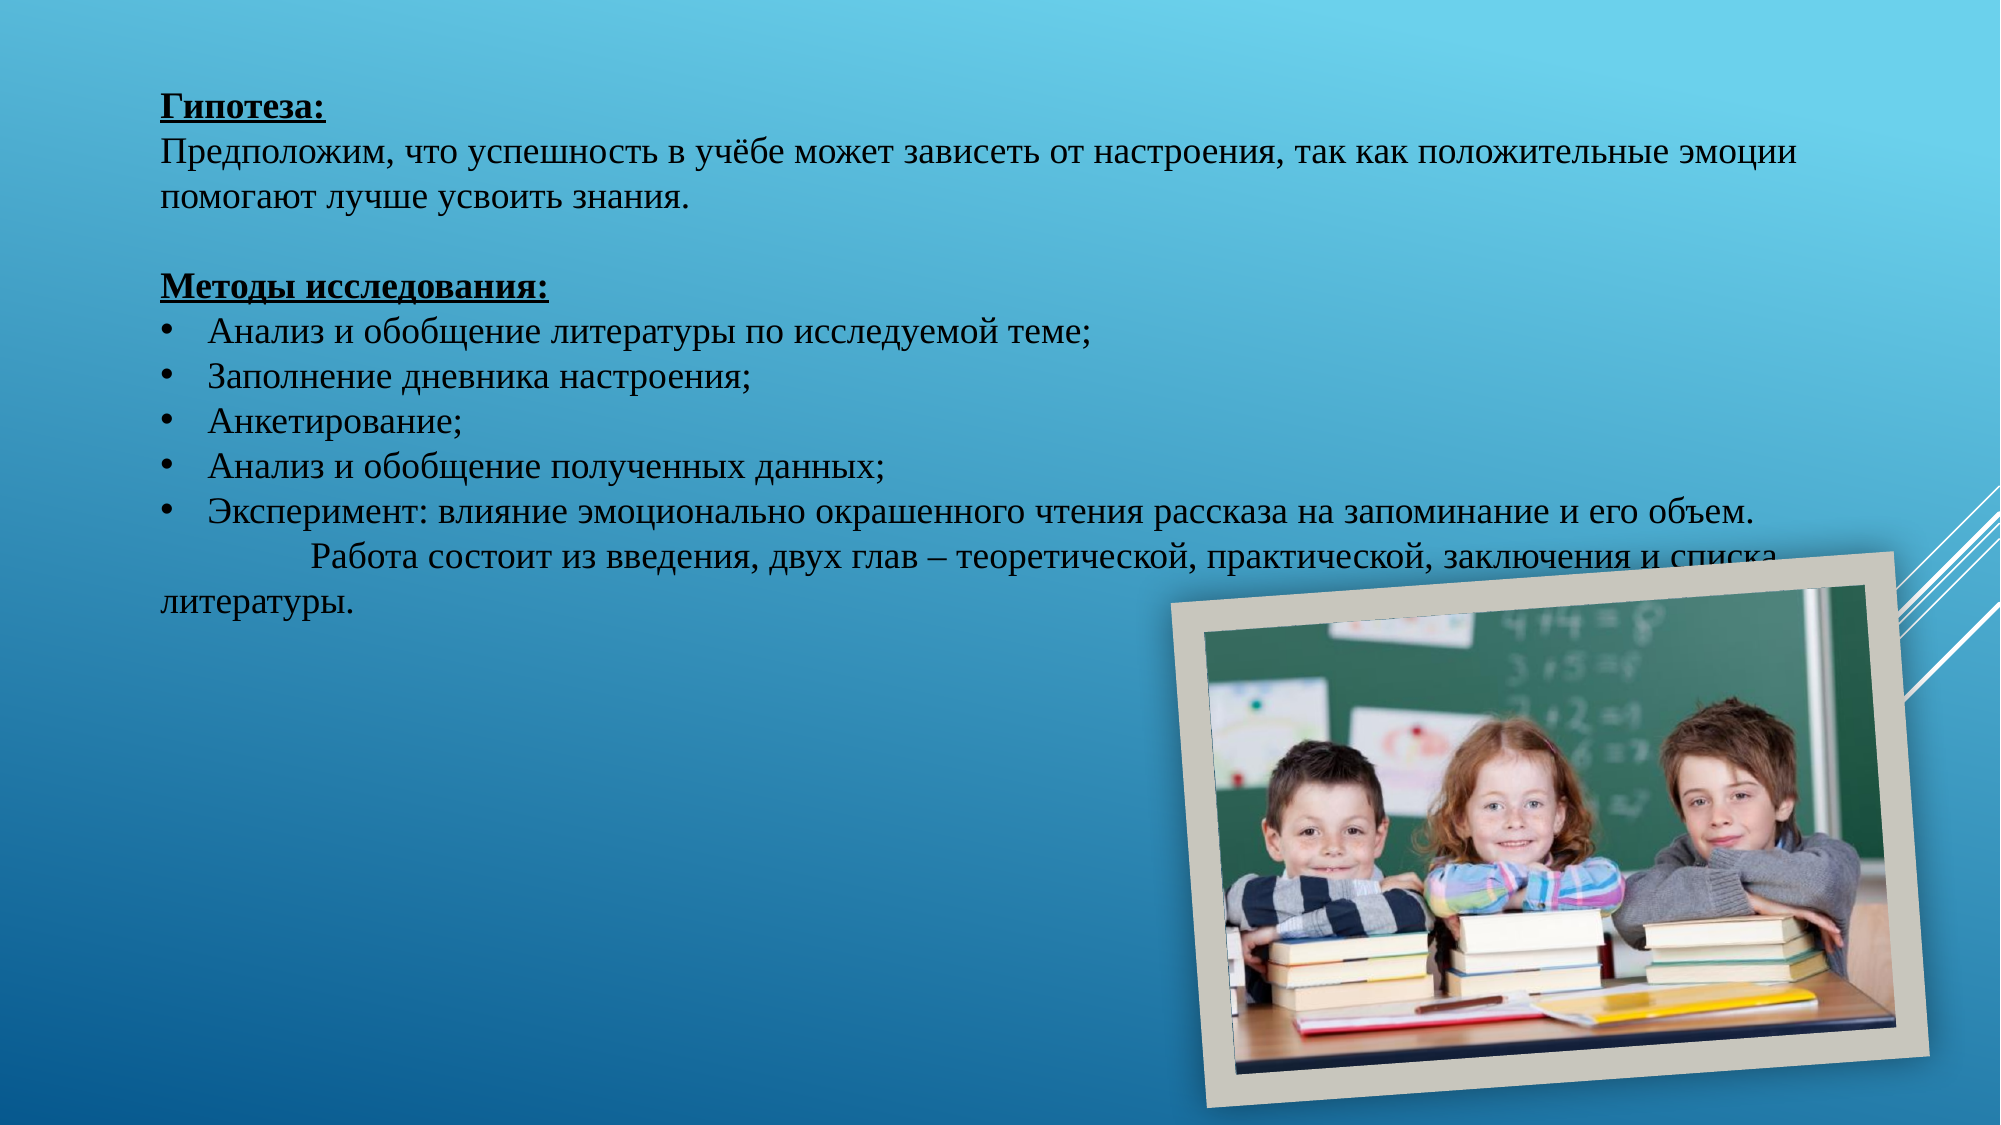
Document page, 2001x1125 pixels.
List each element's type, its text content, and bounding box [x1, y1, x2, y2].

text_box Гипотеза: Предположим, что успешность в учёбе может зависеть от настроения, так как положительные эмоции помогают лучше усвоить знания. Методы исследования: Анализ и обобщение литературы по исследуемой теме; Заполнение дневника настроения; Анкетирование; Анализ и обобщение полученных данных; Эксперимент: влияние эмоционально окрашенного чтения рассказа на запоминание и его объем. Работа состоит из введения, двух глав – теоретической, практической, заключения и списка литературы. [145, 73, 1862, 719]
picture [1206, 585, 1896, 1074]
